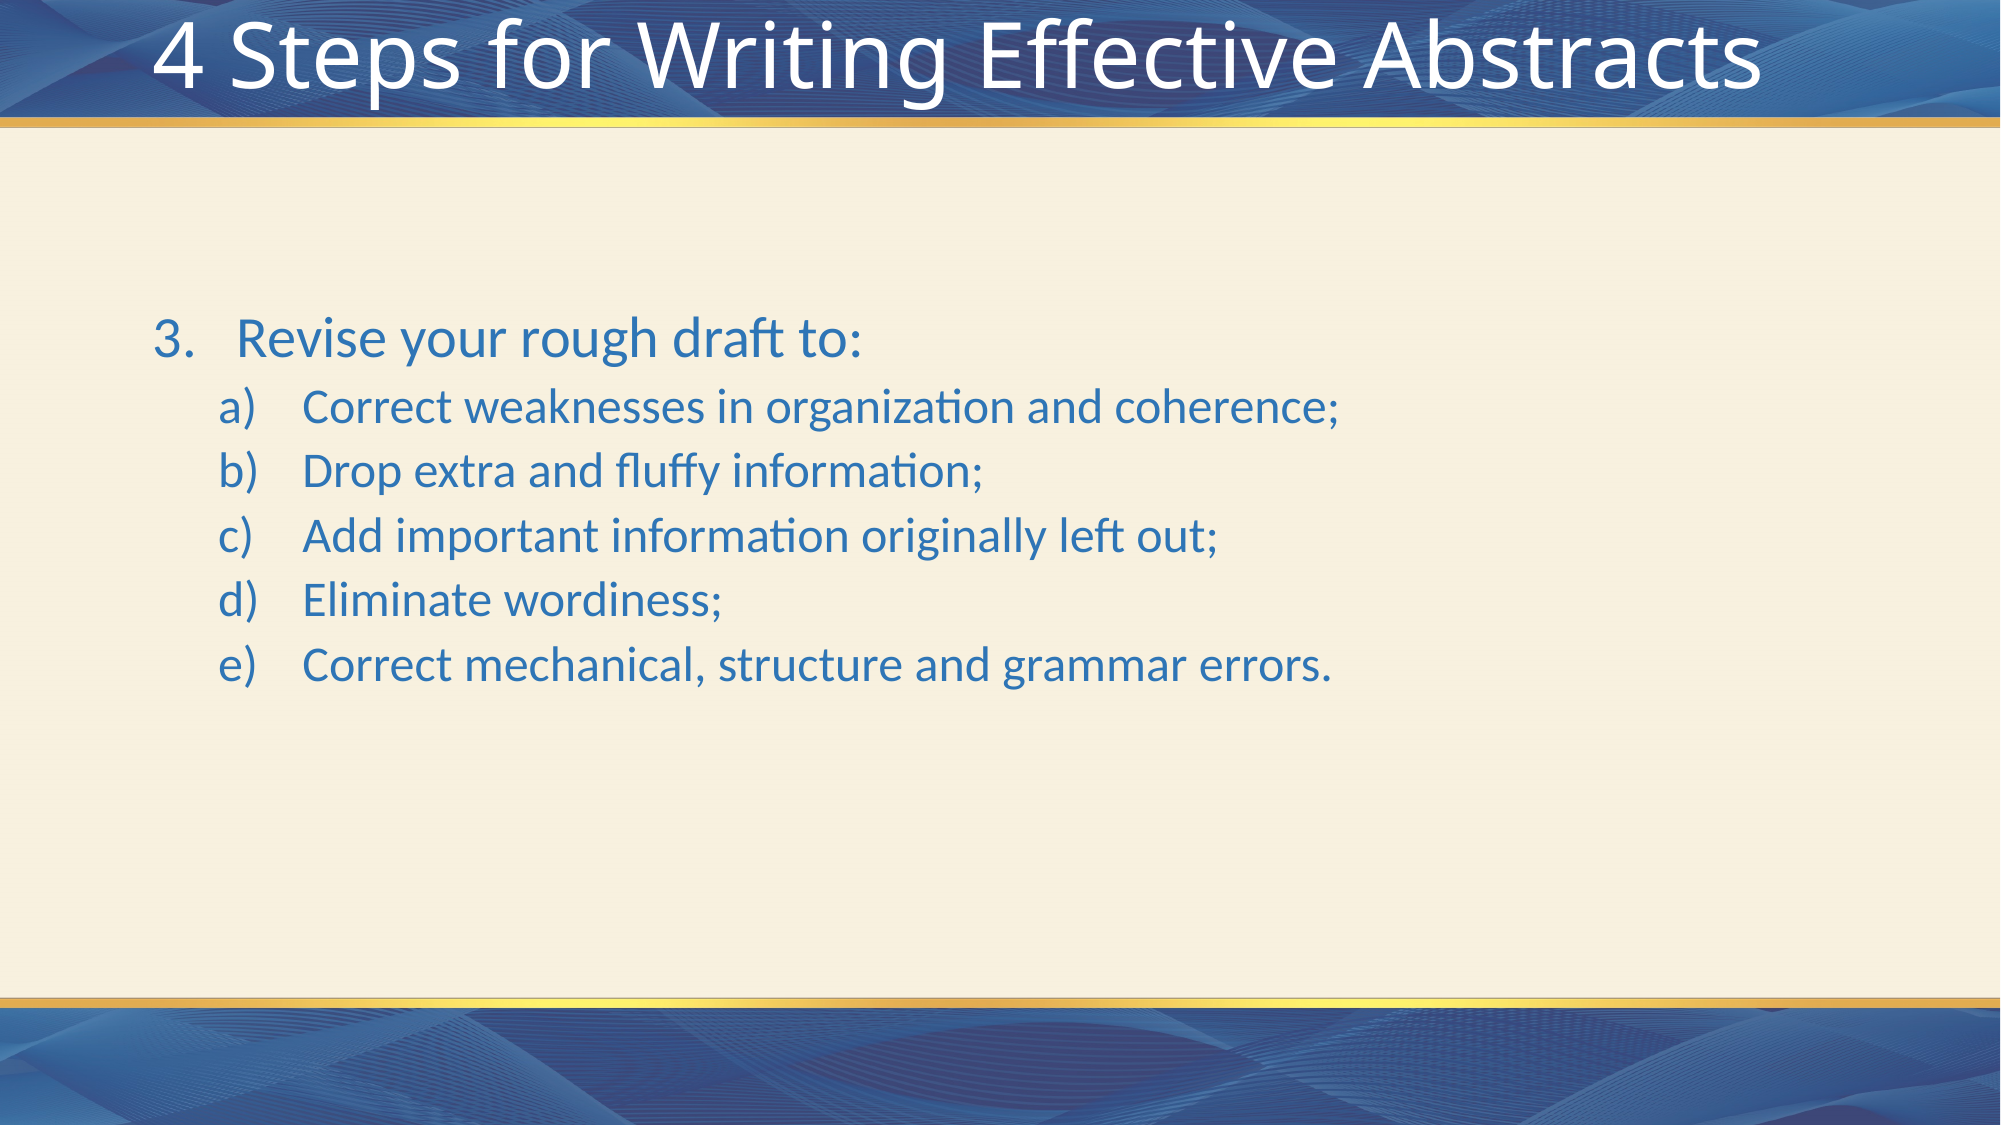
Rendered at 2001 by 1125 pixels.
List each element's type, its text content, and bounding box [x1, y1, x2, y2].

picture [0, 0, 2001, 1125]
title 4 Steps for Writing Effective Abstracts [137, 0, 1863, 168]
list Revise your rough draft to: Correct weaknesses in organization and coherence; Drop extra and fluffy information; Add important information originally left out; Eliminate wordiness; Correct mechanical, structure and grammar errors. [137, 299, 1863, 1014]
